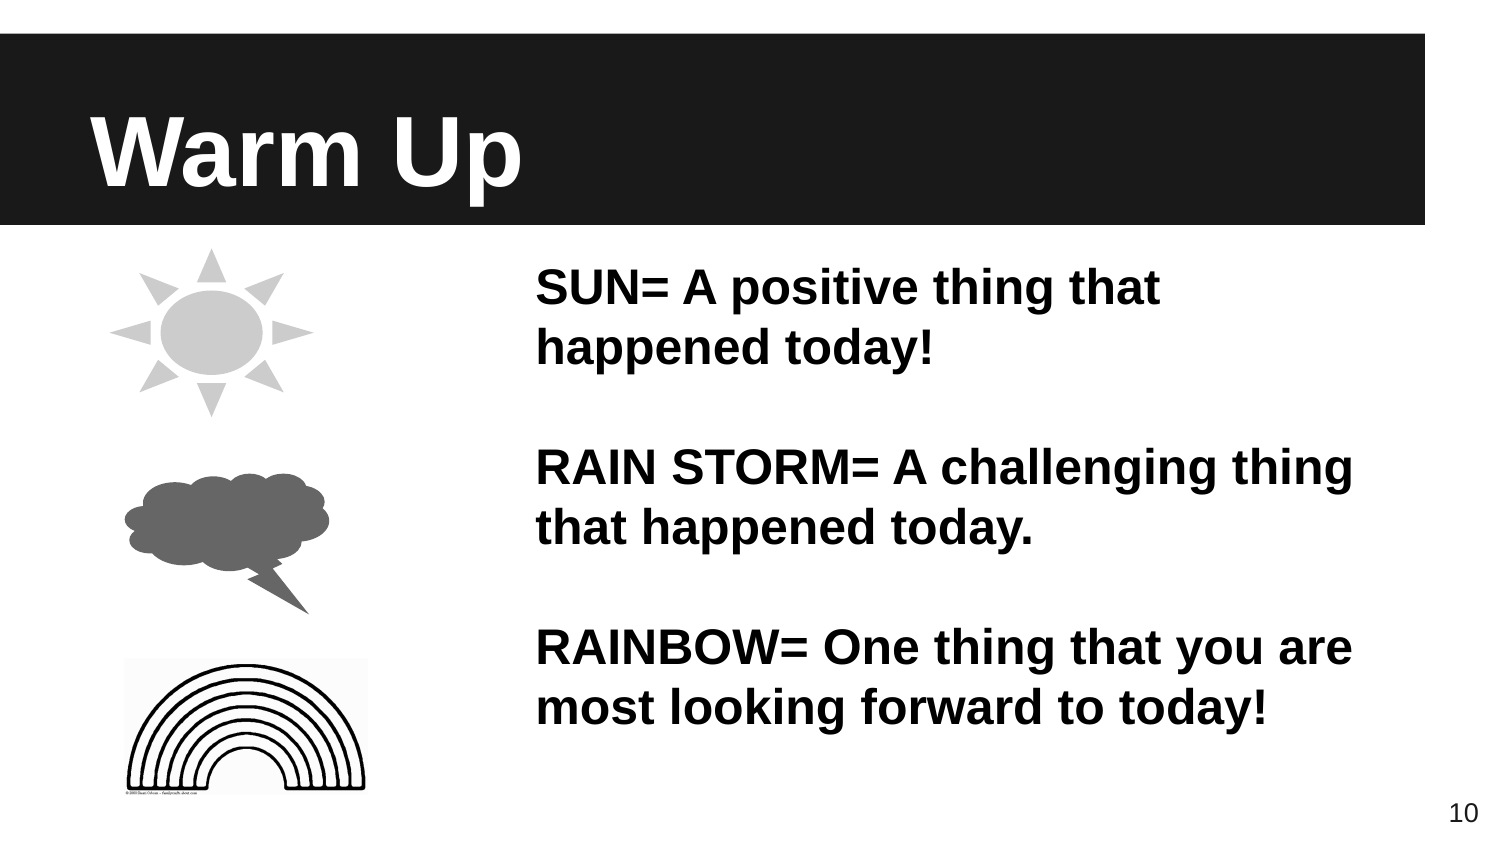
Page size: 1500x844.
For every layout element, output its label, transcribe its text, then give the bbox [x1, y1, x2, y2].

text_box [244, 359, 284, 393]
title Warm Up [75, 33, 1425, 221]
text_box [139, 359, 179, 393]
text_box [272, 320, 314, 345]
picture [125, 604, 368, 844]
text_box [244, 273, 284, 306]
slide_number 10 [1403, 779, 1494, 844]
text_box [124, 473, 330, 615]
text_box [109, 320, 151, 345]
text_box [139, 273, 179, 306]
text_box [160, 290, 263, 375]
text_box [196, 248, 227, 283]
text_box [196, 383, 227, 418]
list SUN= A positive thing that happened today! RAIN STORM= A challenging thing that happened today. RAINBOW= One thing that you are most looking forward to today! [520, 239, 1425, 808]
